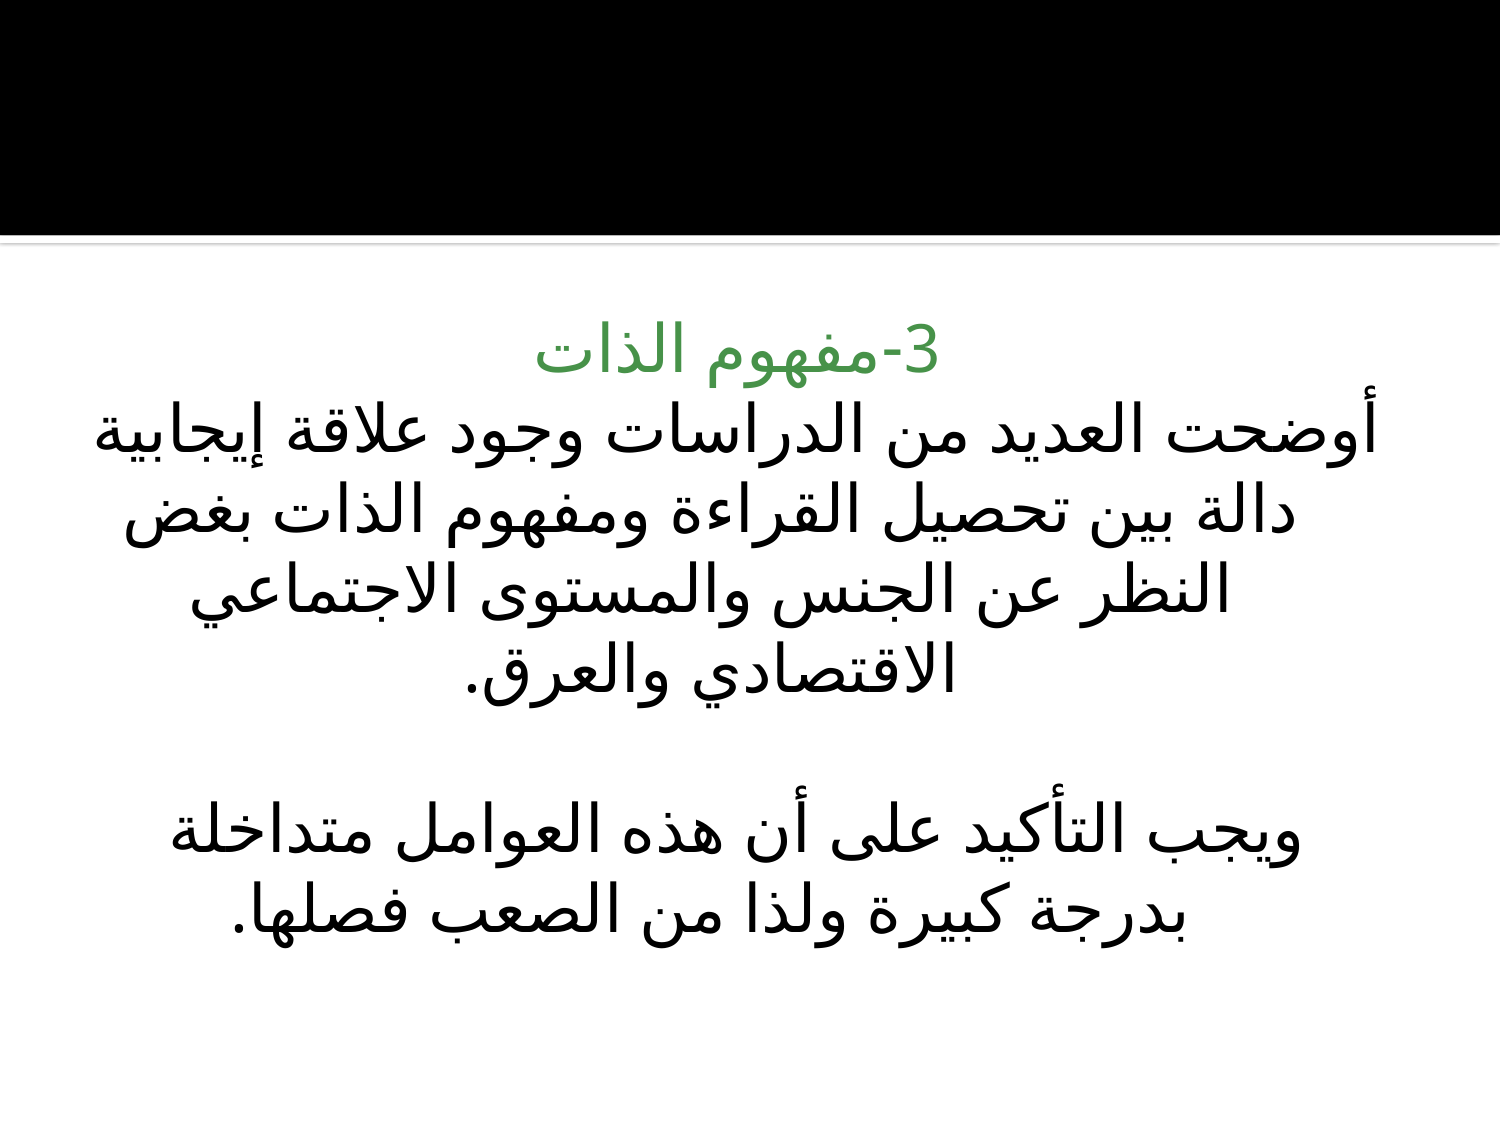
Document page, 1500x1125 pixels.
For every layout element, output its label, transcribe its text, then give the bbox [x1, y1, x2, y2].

list 3-مفهوم الذات أوضحت العديد من الدراسات وجود علاقة إيجابية دالة بين تحصيل القراءة ومفهوم الذات بغض النظر عن الجنس والمستوى الاجتماعي الاقتصادي والعرق. ويجب التأكيد على أن هذه العوامل متداخلة بدرجة كبيرة ولذا من الصعب فصلها. [75, 291, 1425, 1050]
